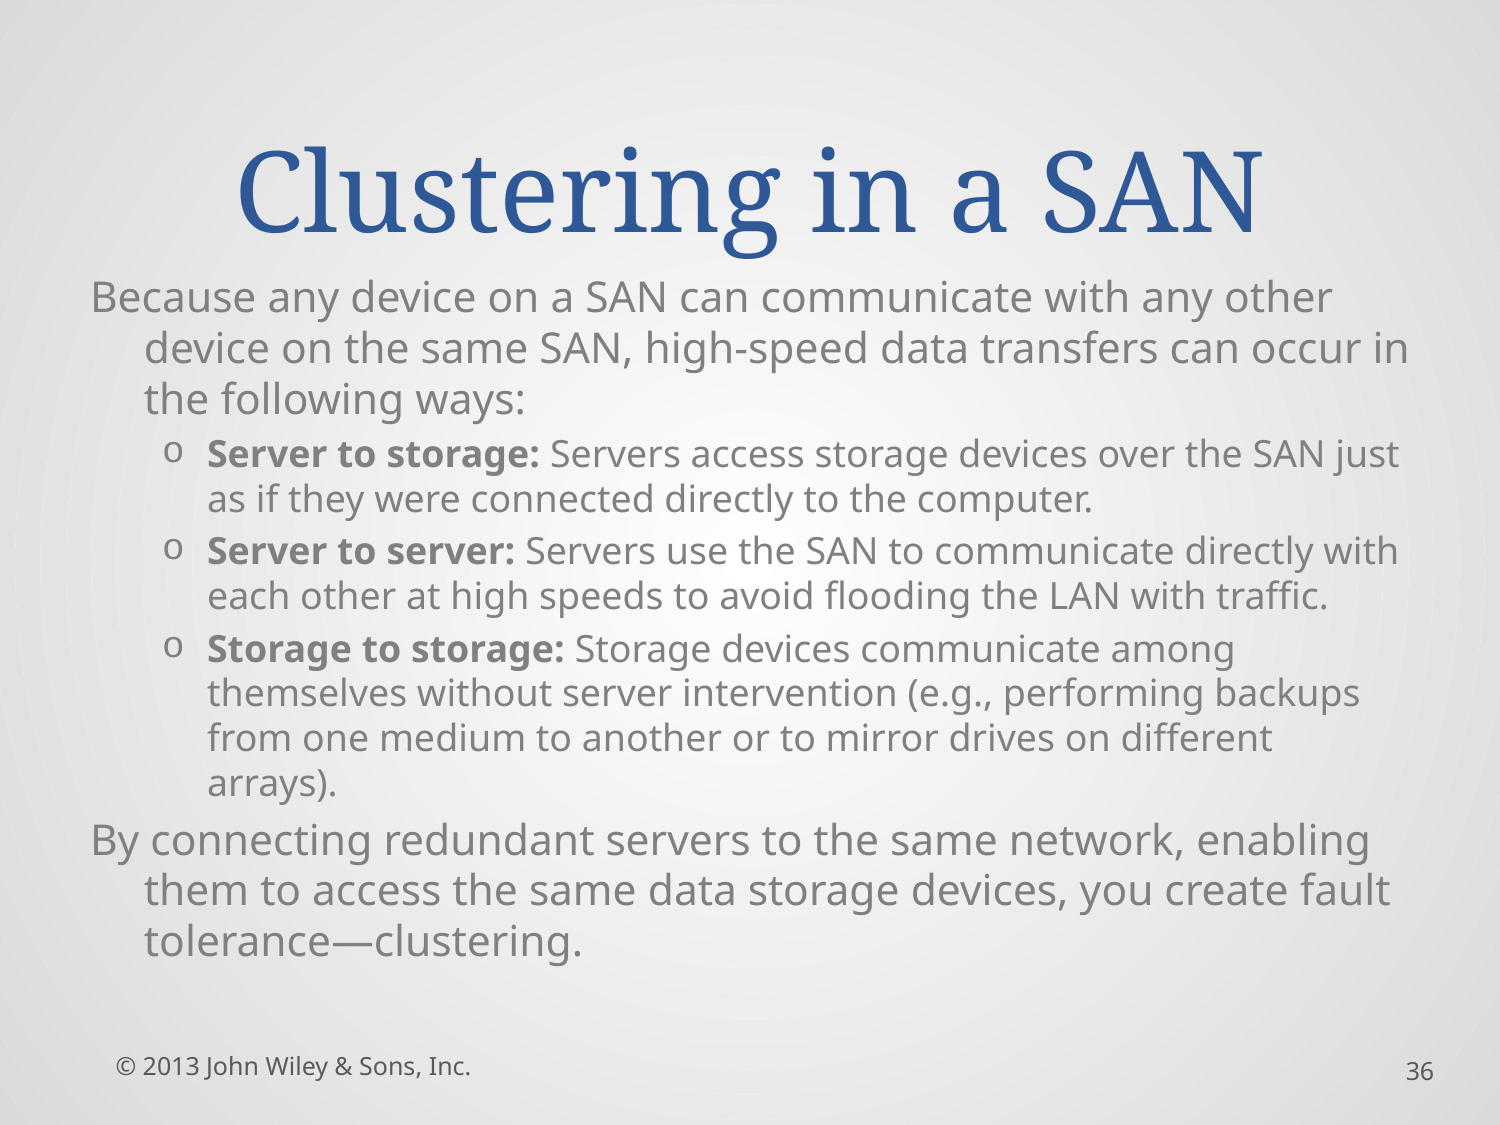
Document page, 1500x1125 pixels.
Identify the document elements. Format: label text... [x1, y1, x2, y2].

title Clustering in a SAN [75, 0, 1425, 262]
footer © 2013 John Wiley & Sons, Inc. [108, 1037, 576, 1098]
list Because any device on a SAN can communicate with any other device on the same SAN, high-speed data transfers can occur in the following ways: Server to storage: Servers access storage devices over the SAN just as if they were connected directly to the computer. Server to server: Servers use the SAN to communicate directly with each other at high speeds to avoid flooding the LAN with traffic. Storage to storage: Storage devices communicate among themselves without server intervention (e.g., performing backups from one medium to another or to mirror drives on different arrays). By connecting redundant servers to the same network, enabling them to access the same data storage devices, you create fault tolerance—clustering. [75, 262, 1425, 1005]
slide_number 36 [1401, 1042, 1494, 1103]
